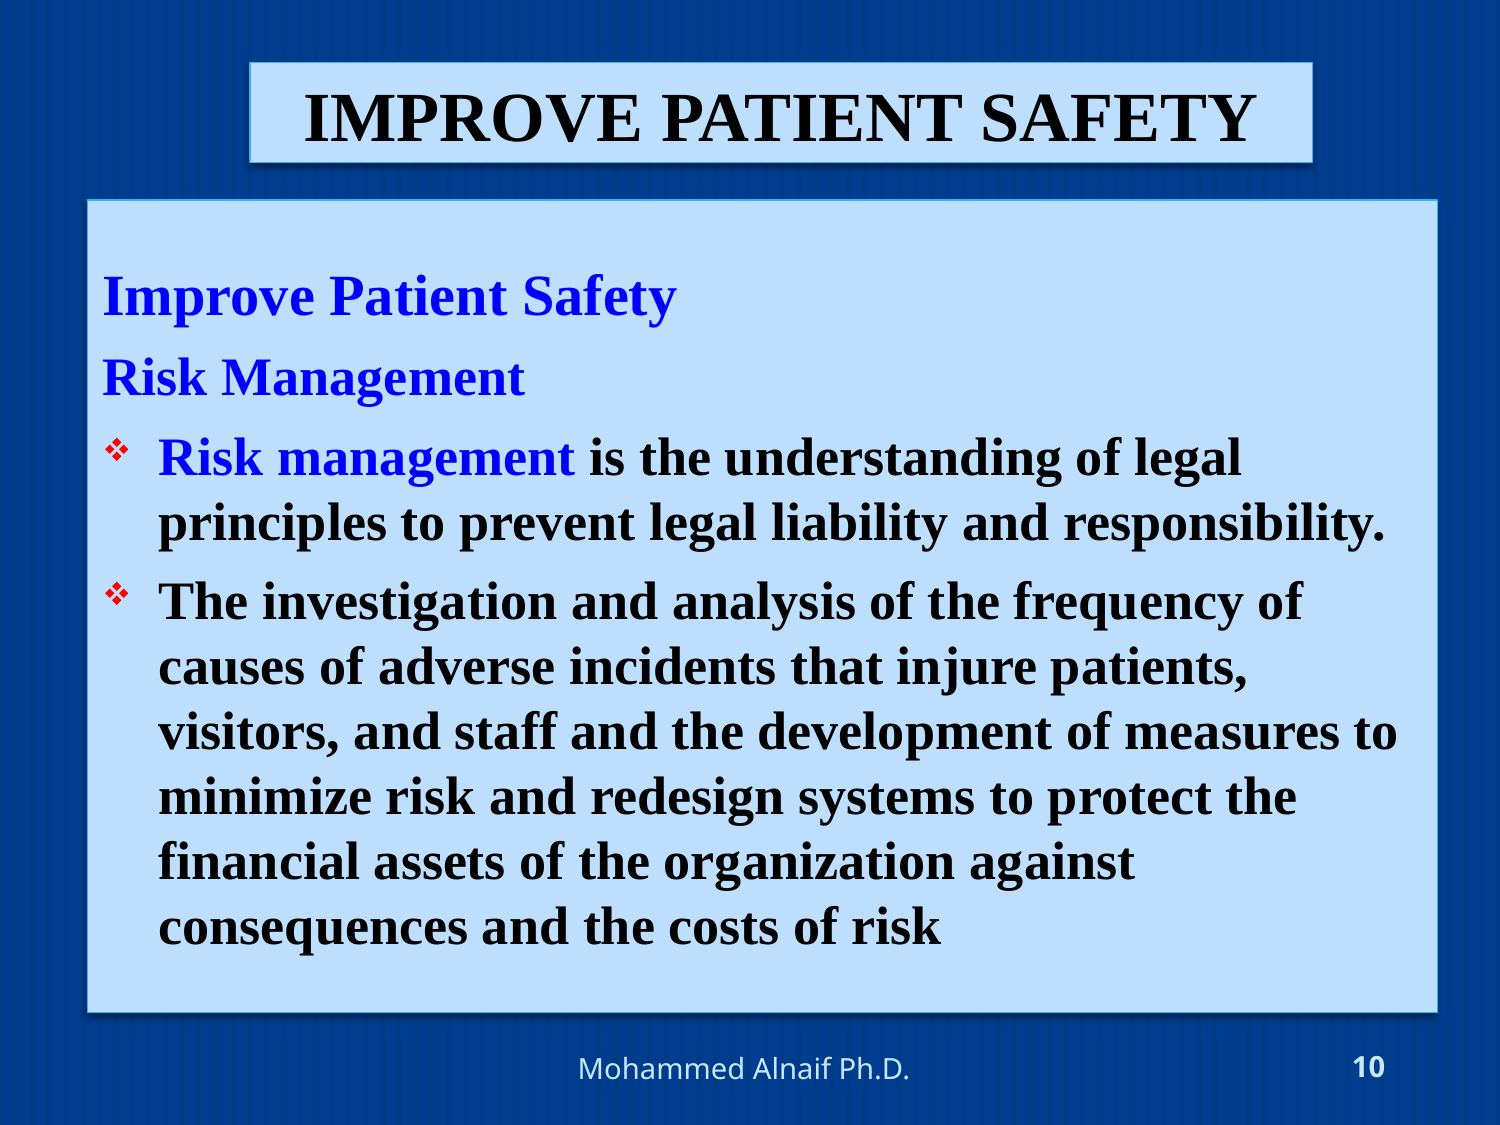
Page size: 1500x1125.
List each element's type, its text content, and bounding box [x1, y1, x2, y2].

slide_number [12, 995, 350, 1108]
title improve patient safety [249, 62, 1313, 163]
footer Mohammed Alnaif Ph.D. [525, 1037, 925, 1098]
subtitle Improve Patient Safety Risk Management Risk management is the understanding of legal principles to prevent legal liability and responsibility. The investigation and analysis of the frequency of causes of adverse incidents that injure patients, visitors, and staff and the development of measures to minimize risk and redesign systems to protect the financial assets of the organization against consequences and the costs of risk [87, 199, 1438, 1013]
slide_number 10 [1299, 1037, 1438, 1100]
